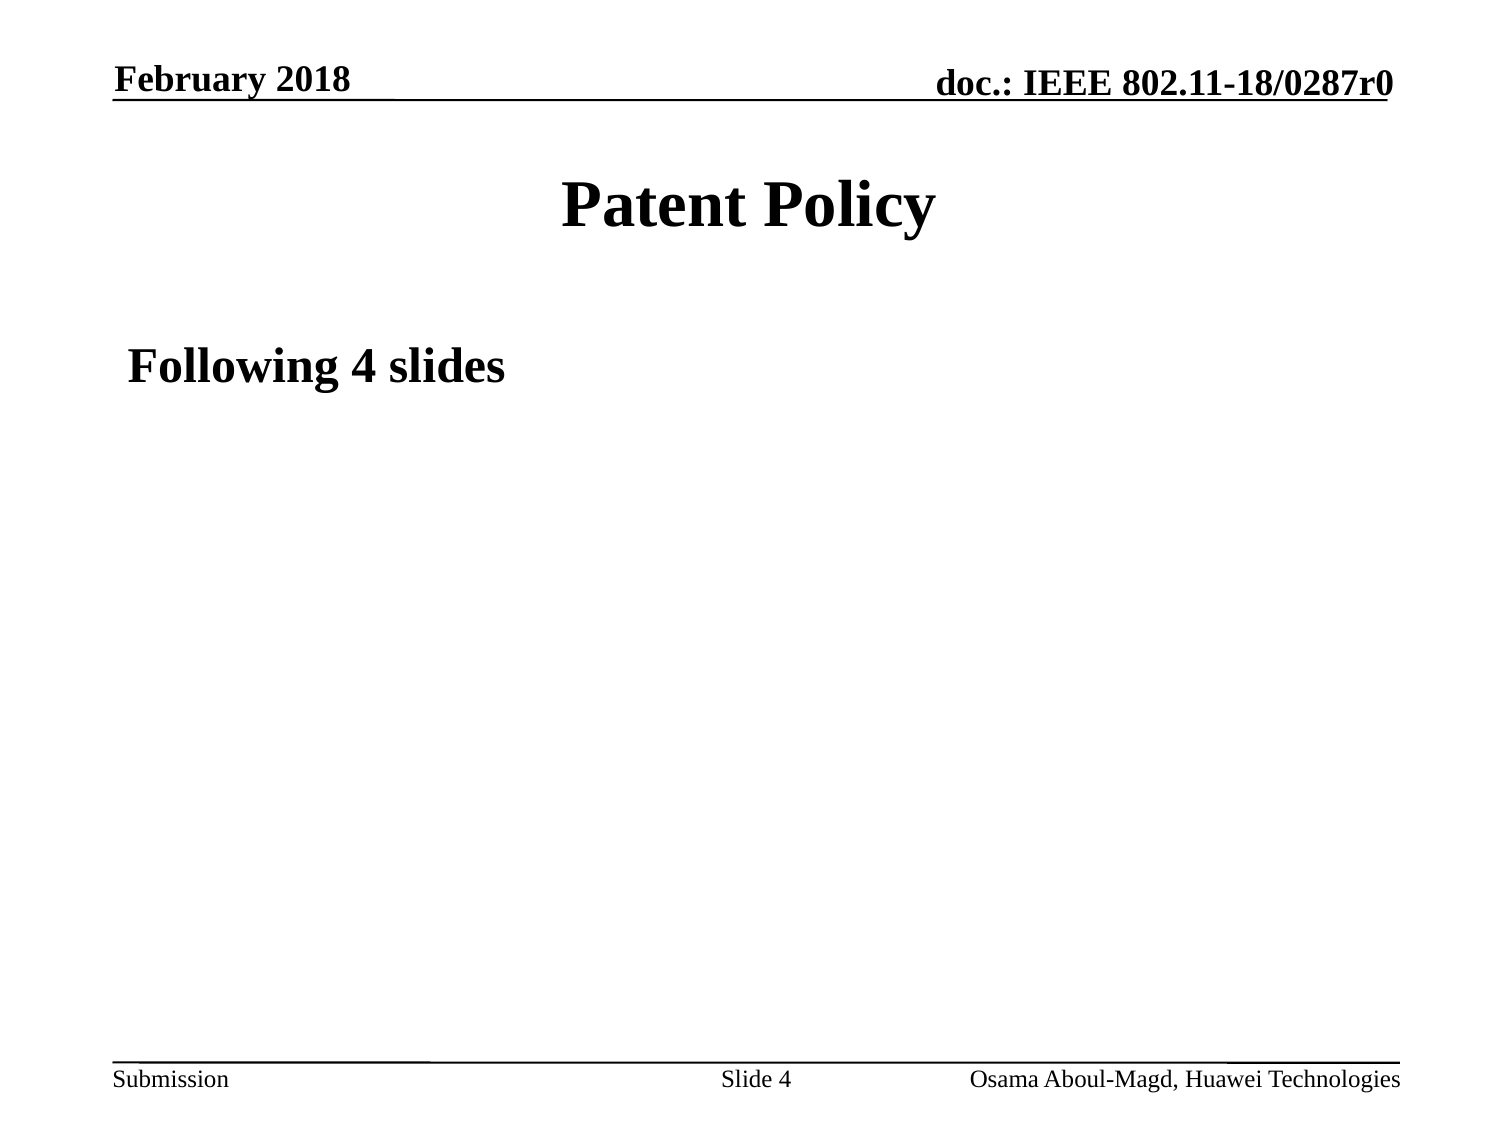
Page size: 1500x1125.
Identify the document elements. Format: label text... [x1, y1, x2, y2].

footer Osama Aboul-Magd, Huawei Technologies [878, 1061, 1402, 1093]
list Following 4 slides [112, 324, 1388, 1000]
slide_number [114, 54, 423, 100]
slide_number Slide 4 [712, 1061, 800, 1123]
title Patent Policy [112, 112, 1388, 288]
